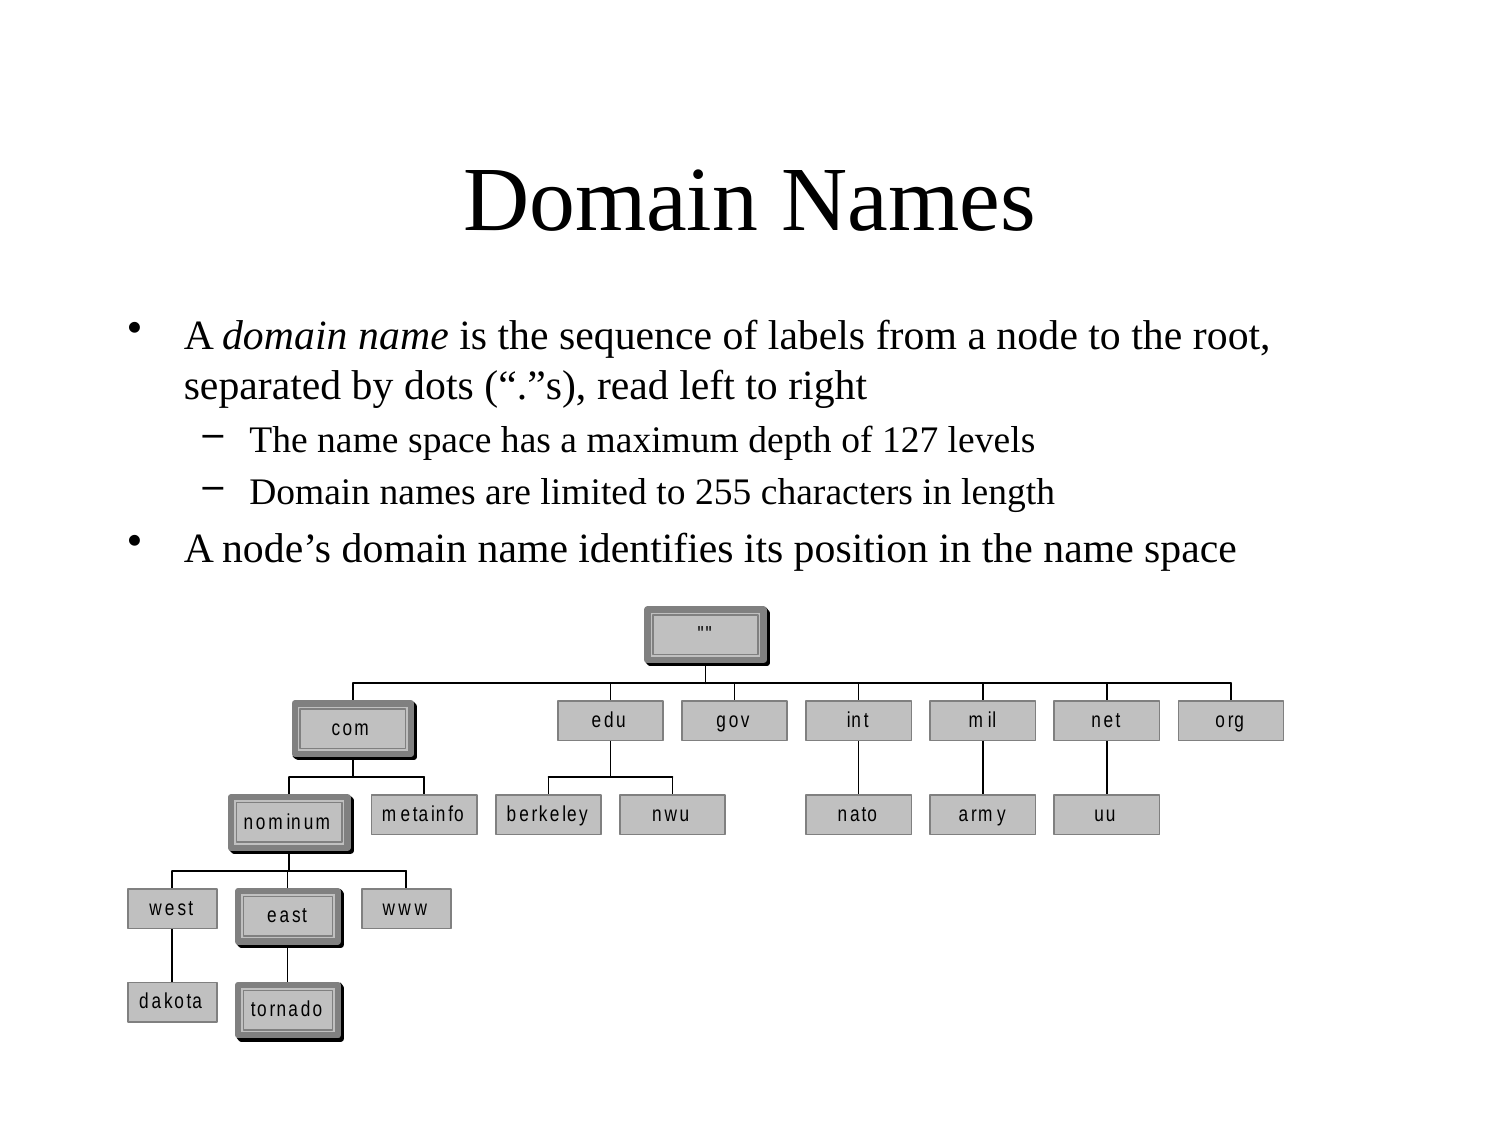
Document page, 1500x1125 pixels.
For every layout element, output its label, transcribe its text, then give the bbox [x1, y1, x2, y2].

list A domain name is the sequence of labels from a node to the root, separated by dots (“.”s), read left to right The name space has a maximum depth of 127 levels Domain names are limited to 255 characters in length A node’s domain name identifies its position in the name space [112, 299, 1388, 625]
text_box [124, 603, 1287, 1044]
title Domain Names [112, 99, 1388, 288]
